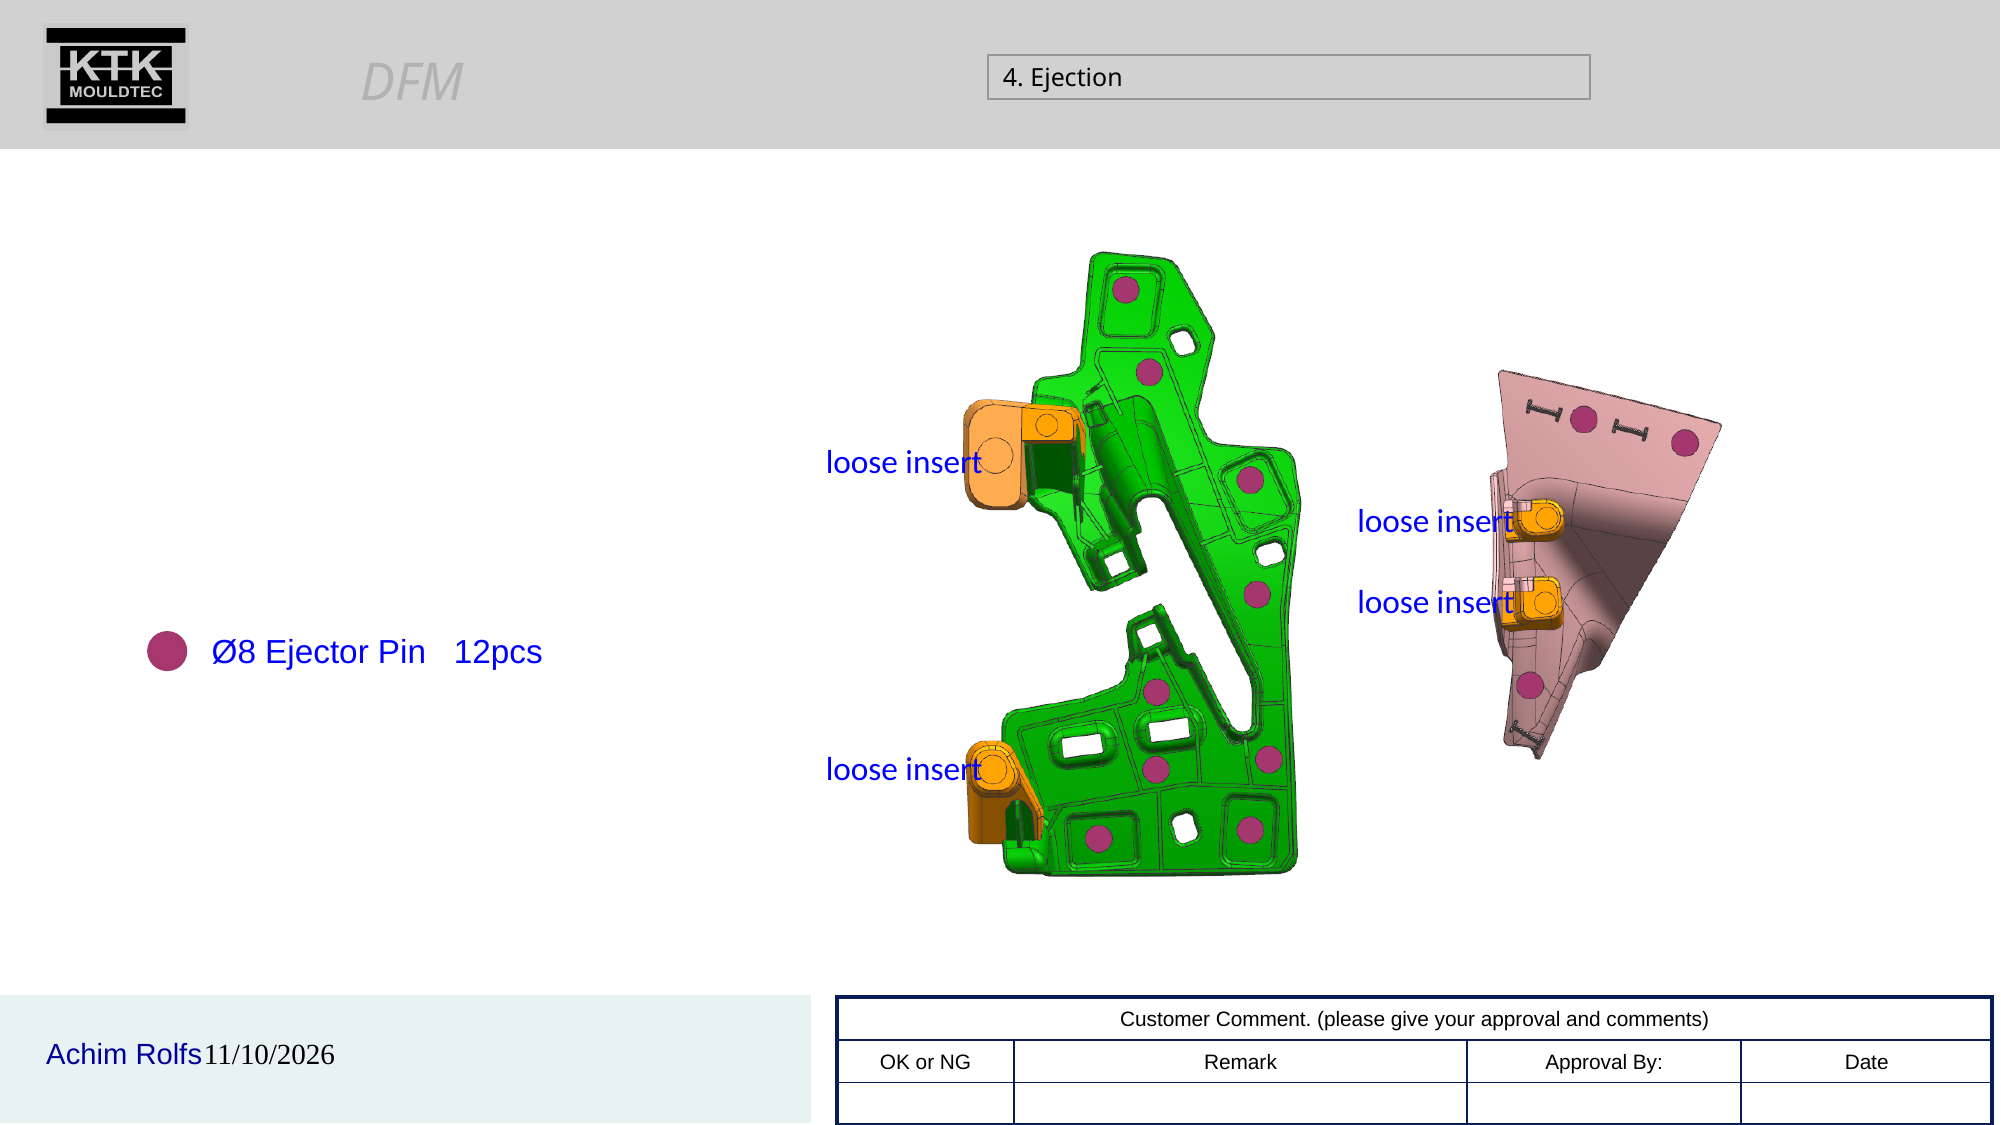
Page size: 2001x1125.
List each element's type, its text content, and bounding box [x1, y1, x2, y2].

text_box loose insert [811, 739, 864, 835]
slide_number [188, 1027, 433, 1106]
text_box Ø8 Ejector Pin 12pcs [196, 623, 568, 678]
text_box loose insert [811, 432, 864, 528]
text_box [149, 633, 185, 669]
picture [869, 207, 1751, 970]
text_box 4. Ejection [988, 54, 1591, 100]
